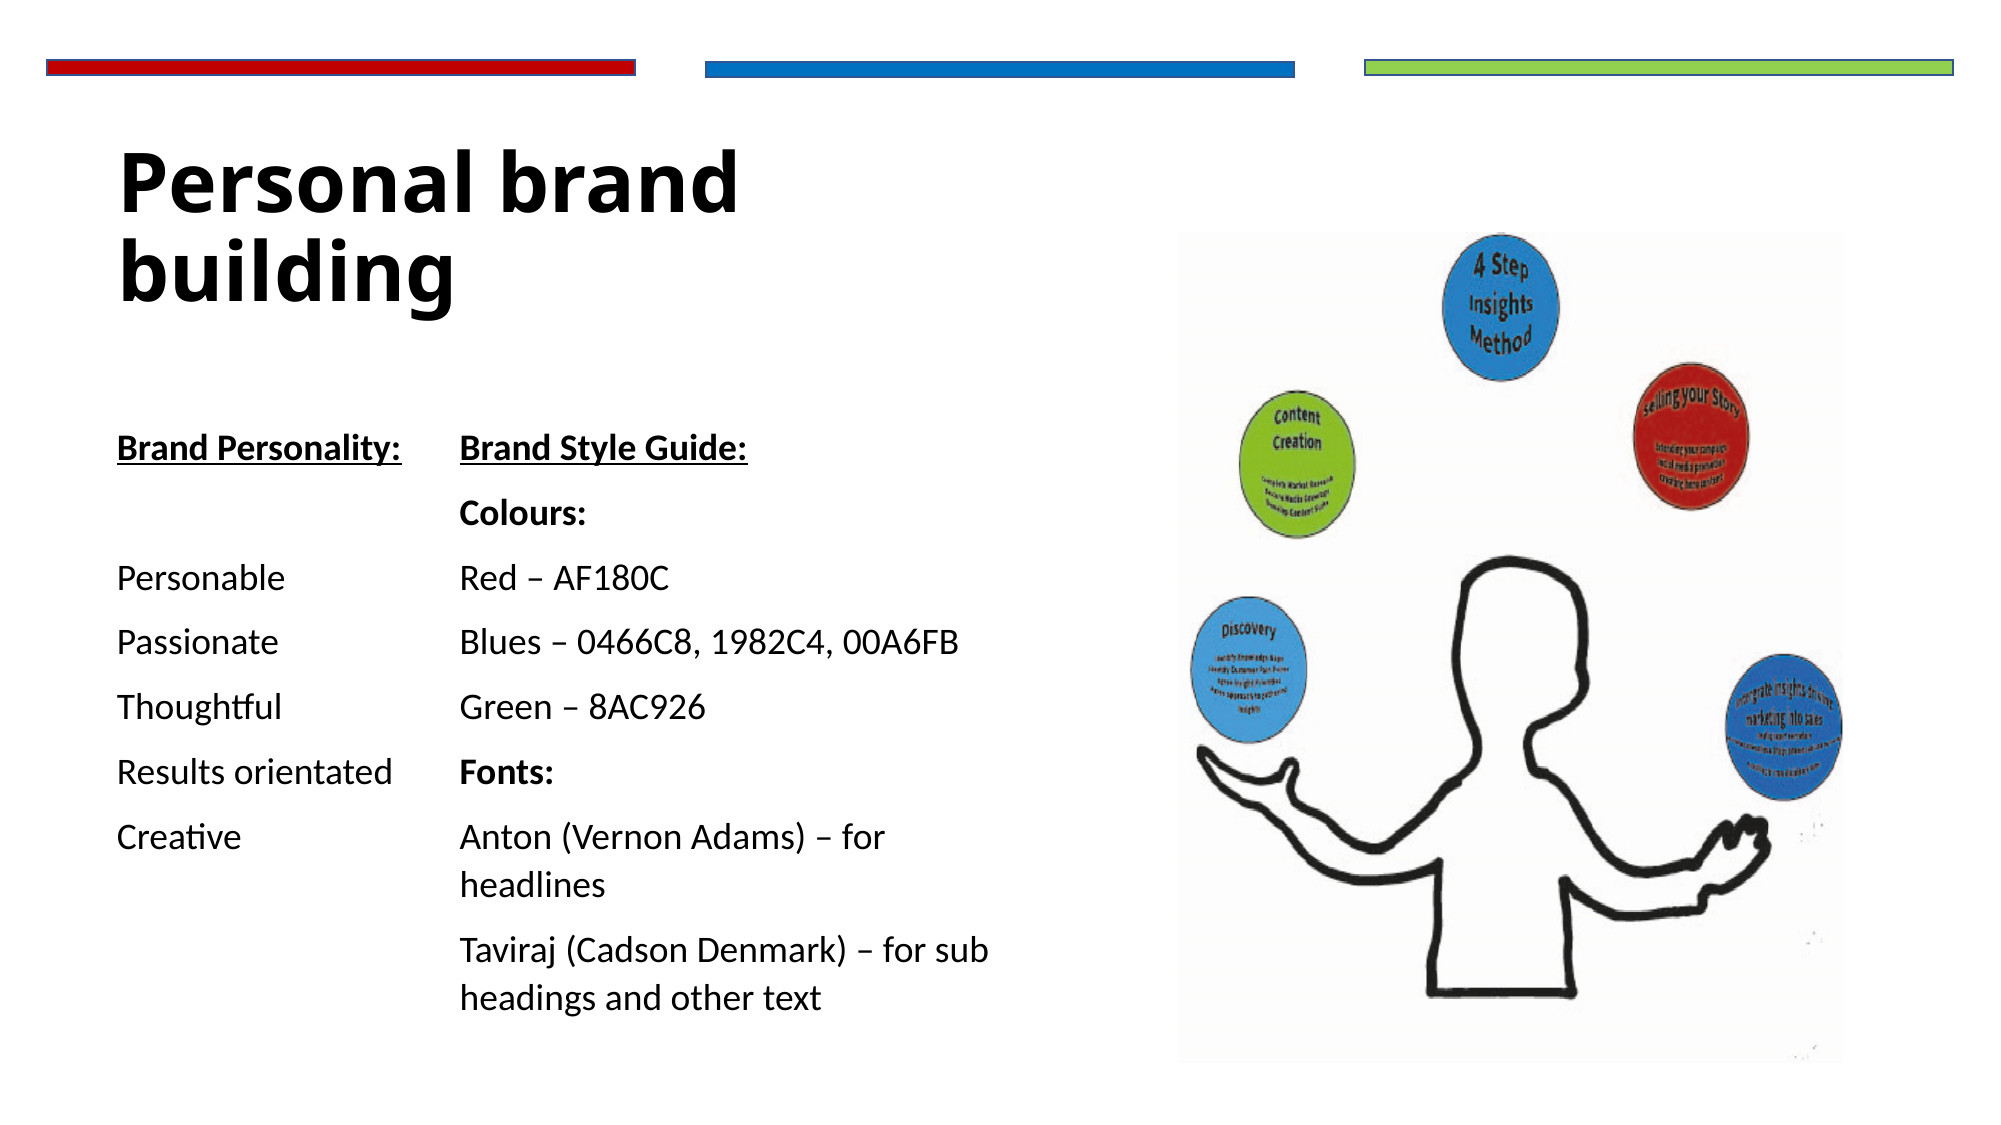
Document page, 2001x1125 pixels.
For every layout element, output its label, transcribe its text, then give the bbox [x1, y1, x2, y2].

text_box [1364, 59, 1954, 76]
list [1021, 212, 1944, 1064]
text_box Brand Personality: Personable Passionate Thoughtful Results orientated Creative [102, 412, 444, 945]
title Personal brand building [102, 133, 1040, 328]
text_box Brand Style Guide: Colours: Red – AF180C Blues – 0466C8, 1982C4, 00A6FB Green – 8AC926 Fonts: Anton (Vernon Adams) – for headlines Taviraj (Cadson Denmark) – for sub headings and other text [444, 412, 1012, 1026]
text_box [705, 61, 1295, 78]
text_box [46, 59, 636, 76]
